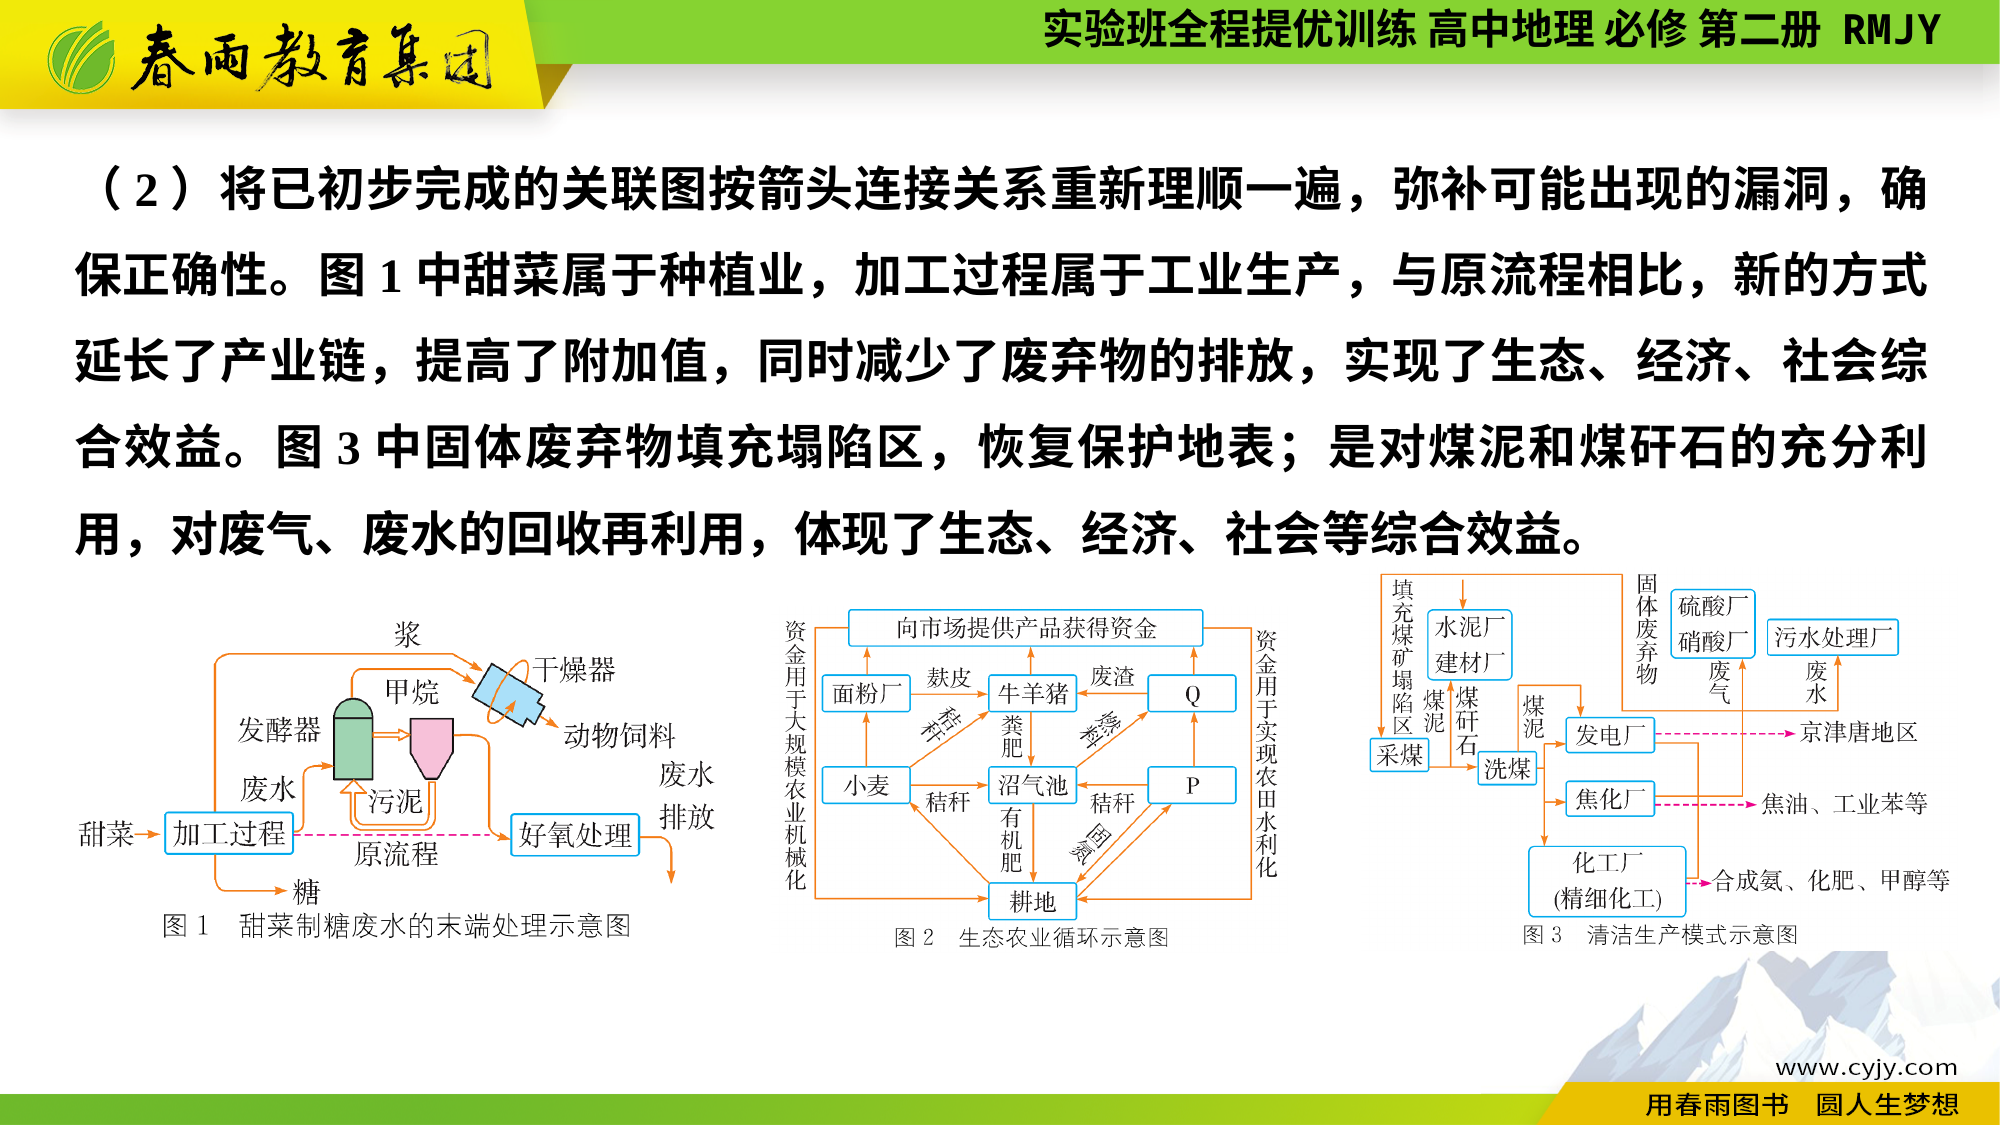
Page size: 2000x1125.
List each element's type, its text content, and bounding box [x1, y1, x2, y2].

picture [0, 0, 2000, 1125]
list （2）将已初步完成的关联图按箭头连接关系重新理顺一遍，弥补可能出现的漏洞，确保正确性。图1中甜菜属于种植业，加工过程属于工业生产，与原流程相比，新的方式延长了产业链，提高了附加值，同时减少了废弃物的排放，实现了生态、经济、社会综合效益。图3中固体废弃物填充塌陷区，恢复保护地表；是对煤泥和煤矸石的充分利用，对废气、废水的回收再利用，体现了生态、经济、社会等综合效益。 [59, 122, 1944, 562]
